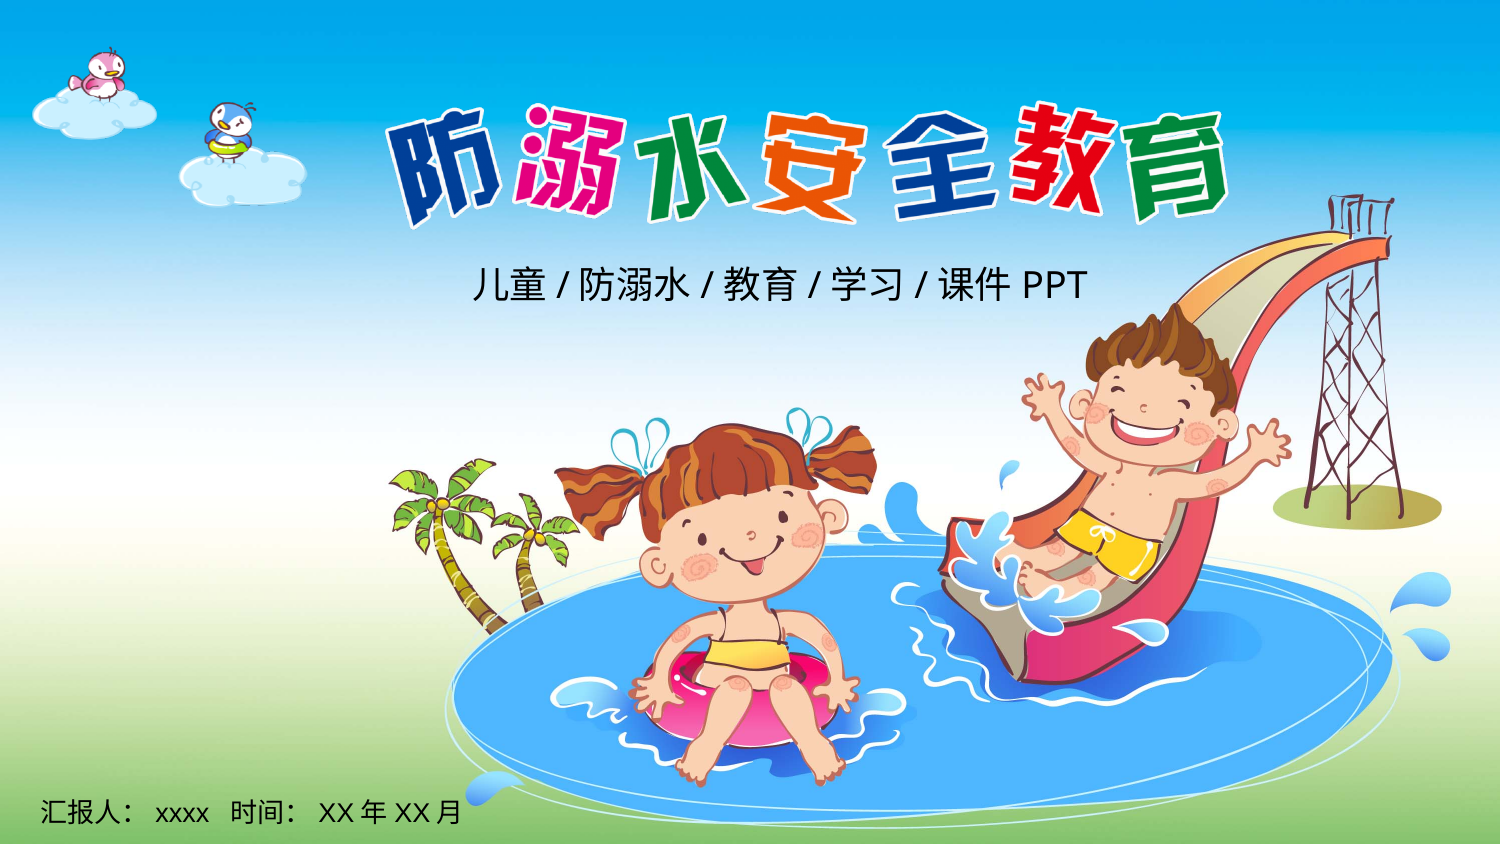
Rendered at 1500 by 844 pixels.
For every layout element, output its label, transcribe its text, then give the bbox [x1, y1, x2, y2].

text_box 儿童/防溺水/教育/学习/课件PPT [457, 262, 1103, 314]
text_box 汇报人：xxxx 时间：XX年XX月 [0, 787, 526, 836]
picture [0, 53, 1500, 844]
